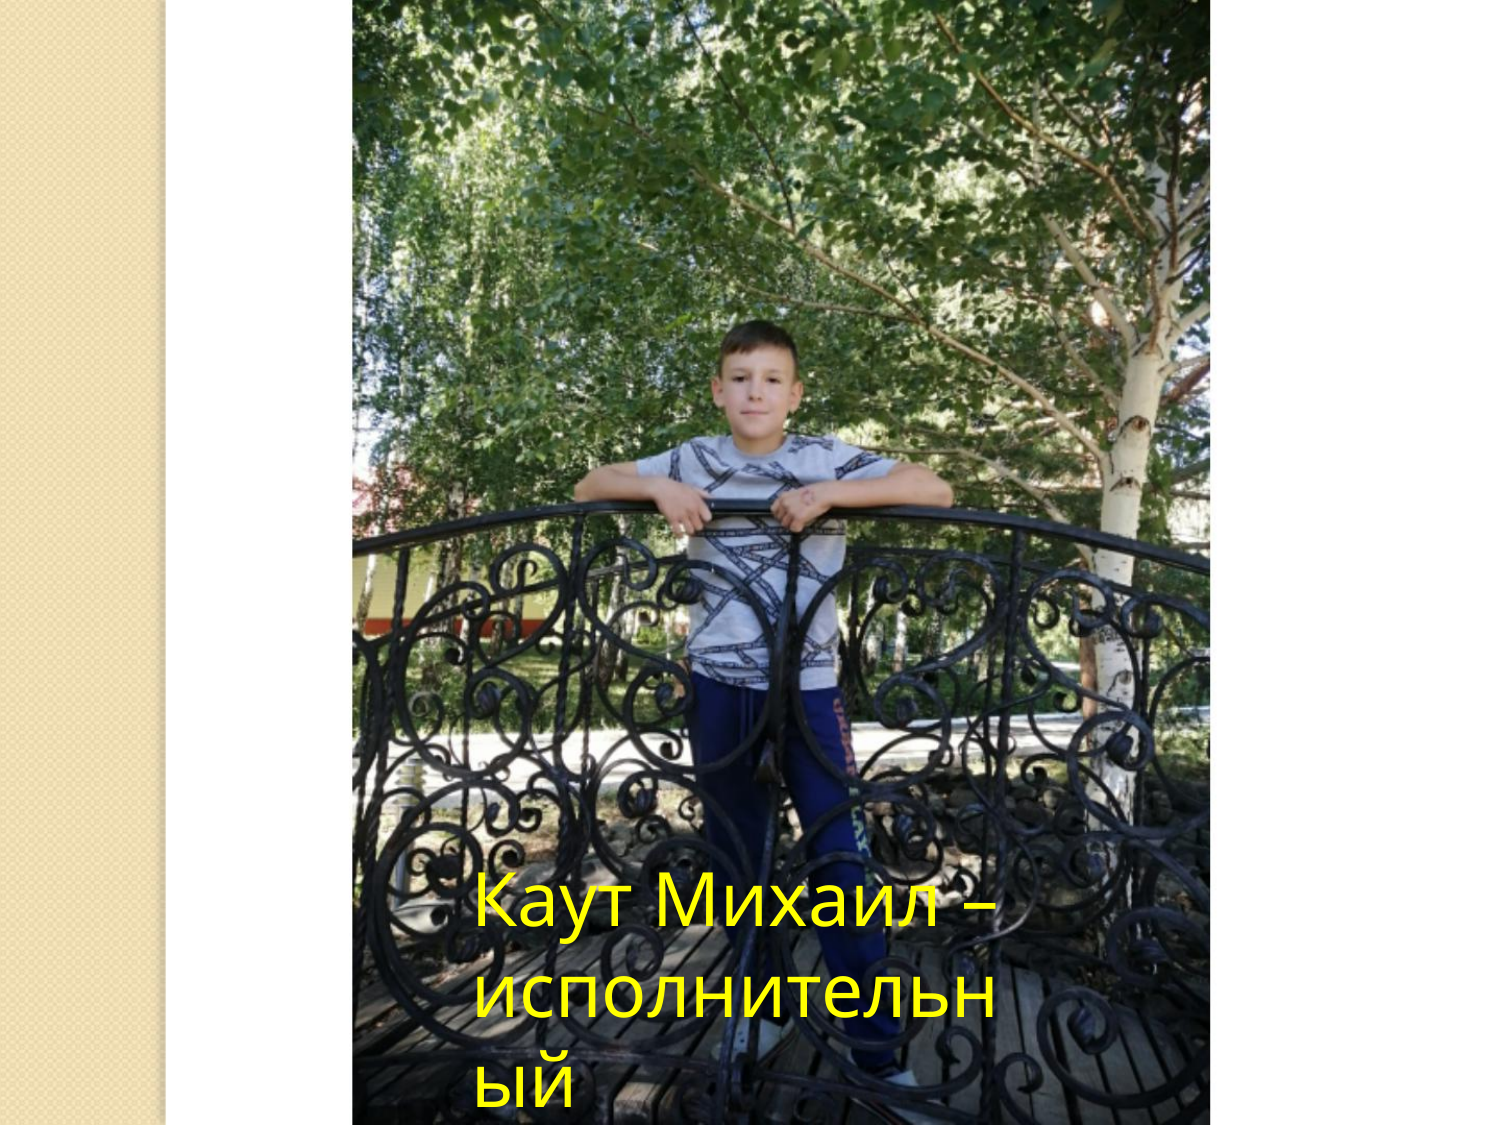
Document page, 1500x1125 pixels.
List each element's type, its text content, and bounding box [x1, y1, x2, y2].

text_box [0, 0, 1500, 1125]
text_box Каут Михаил – исполнительный директор [470, 838, 1024, 1125]
